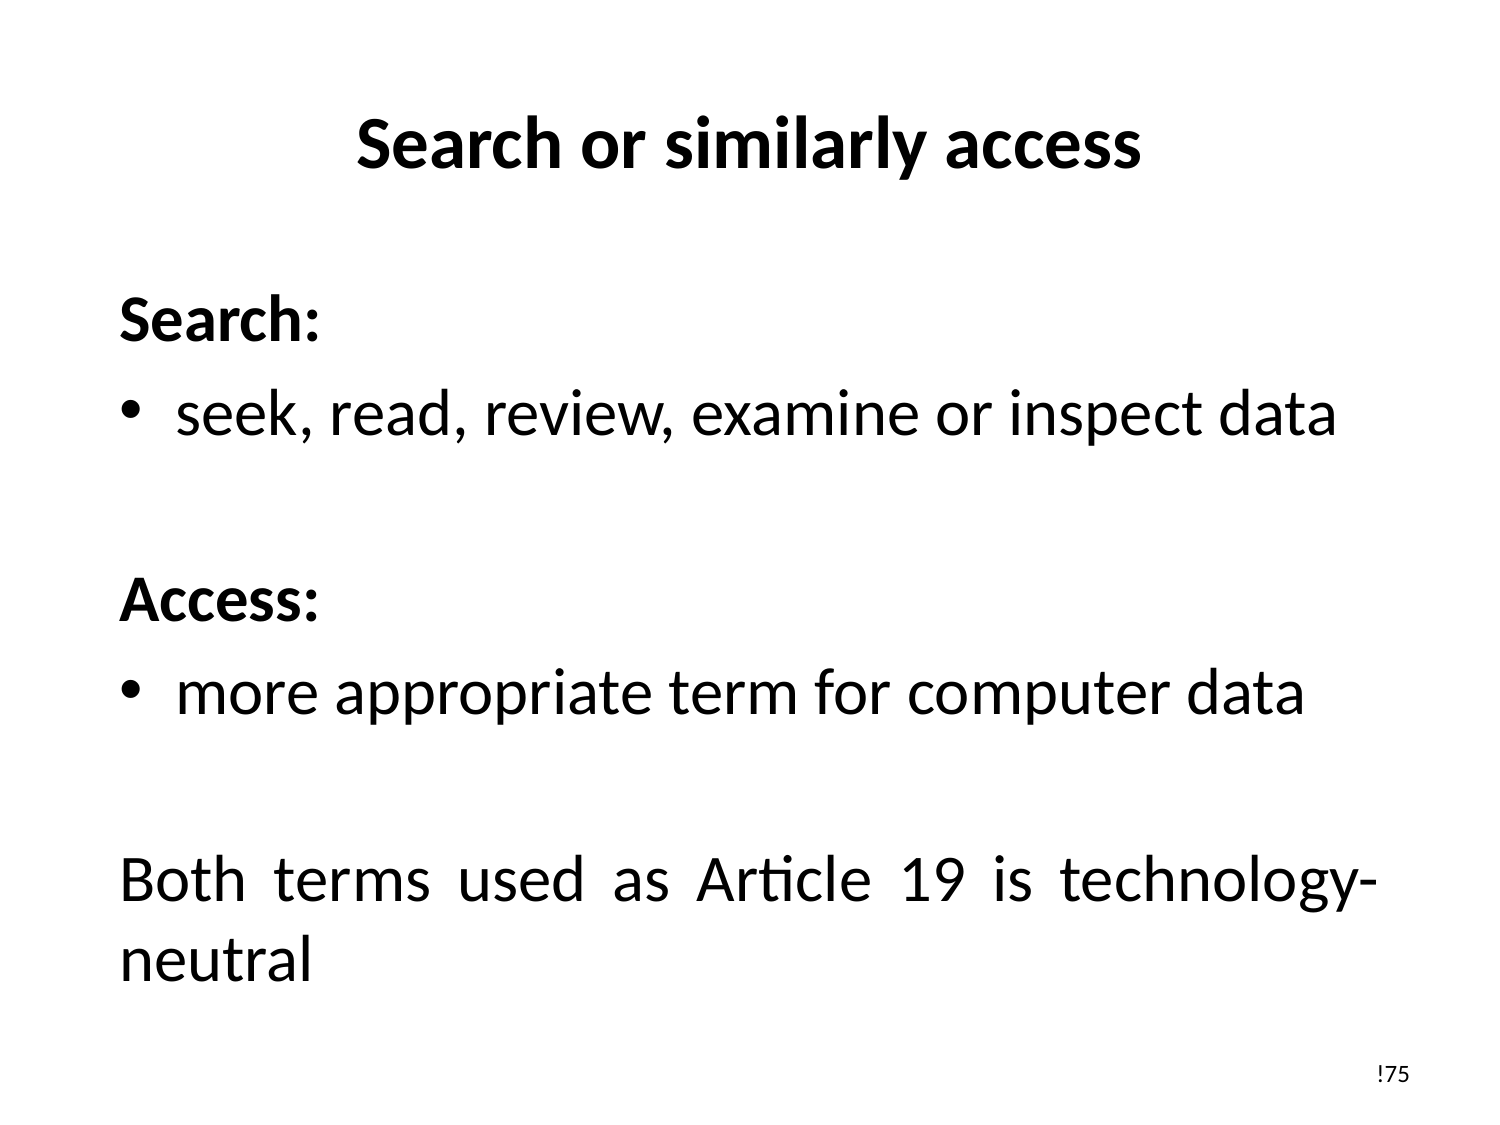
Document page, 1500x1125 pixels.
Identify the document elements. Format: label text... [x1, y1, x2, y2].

list Search: seek, read, review, examine or inspect data Access: more appropriate term for computer data Both terms used as Article 19 is technology-neutral [103, 267, 1396, 988]
title Search or similarly access [74, 44, 1426, 233]
slide_number !75 [1074, 1042, 1425, 1103]
